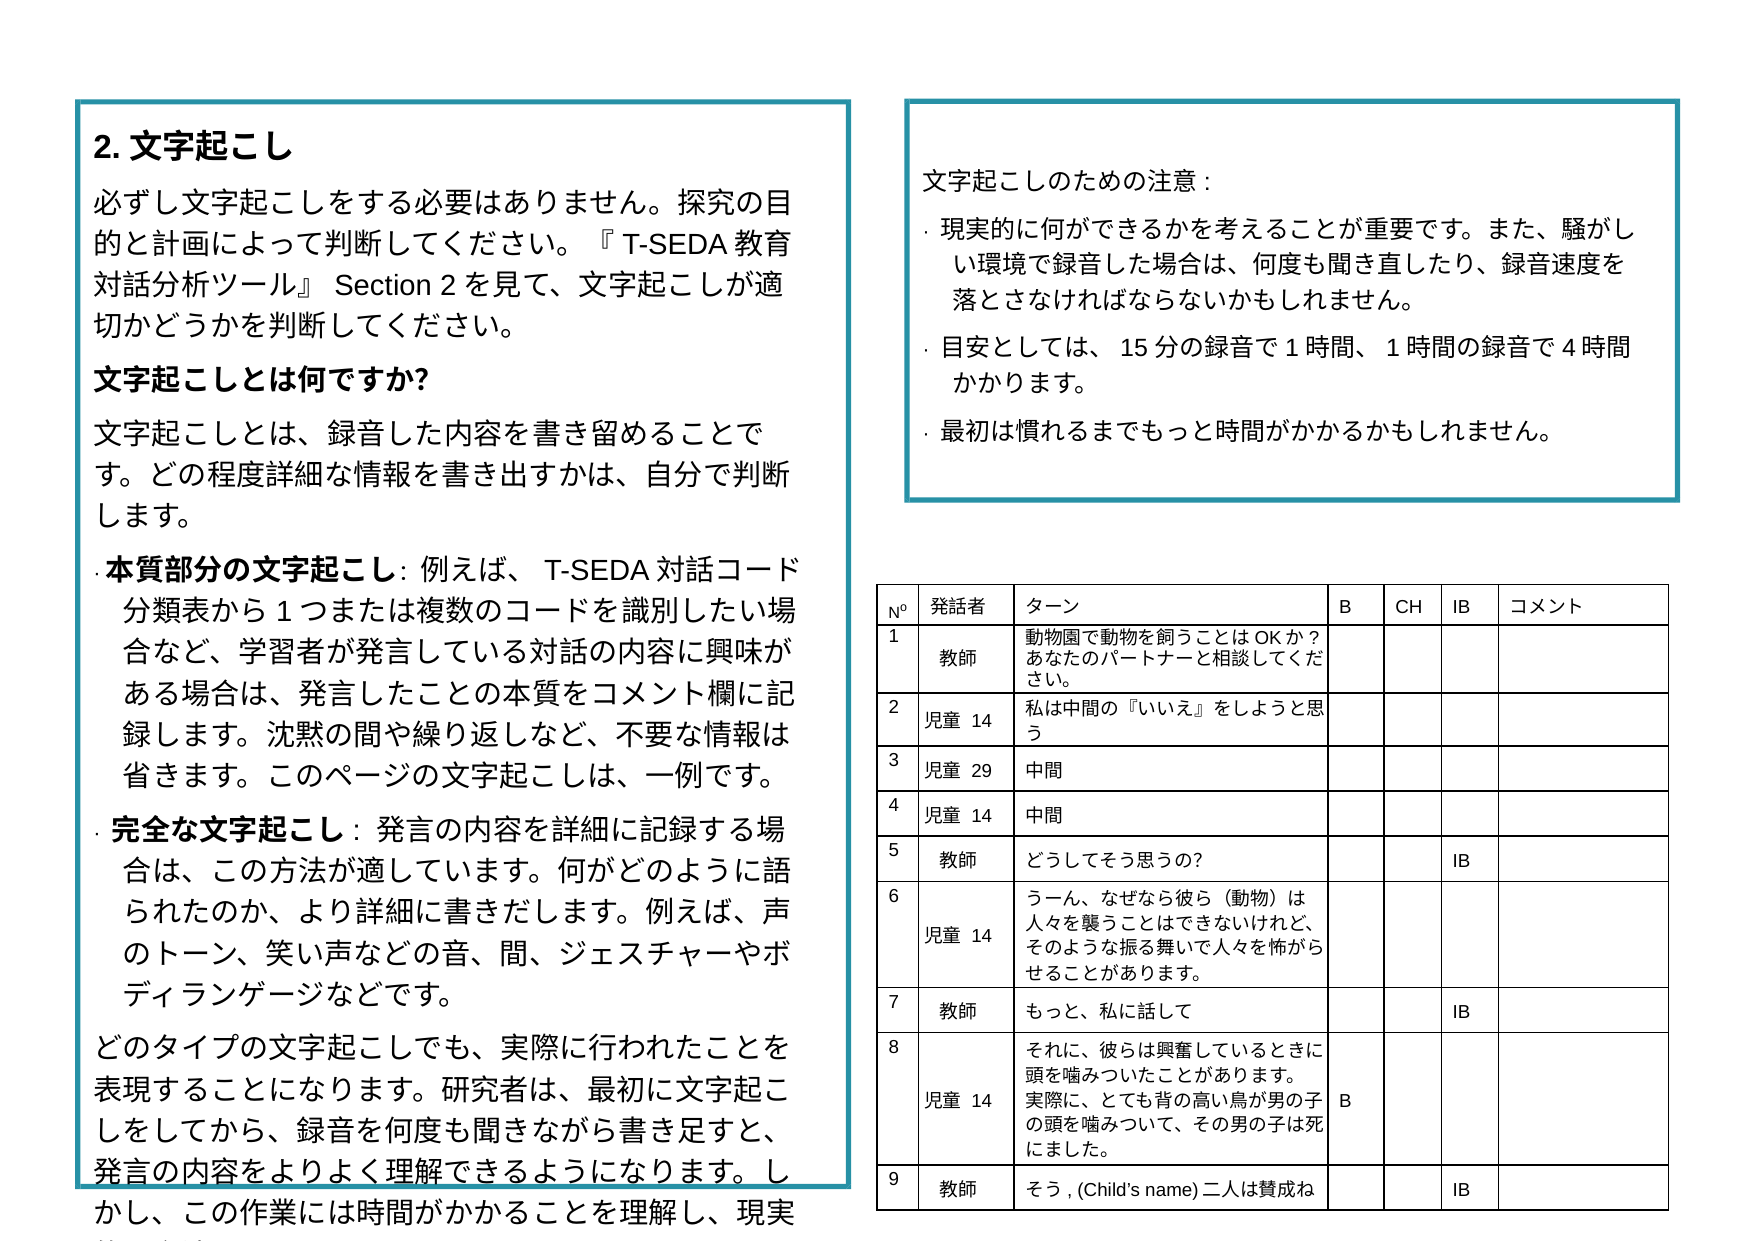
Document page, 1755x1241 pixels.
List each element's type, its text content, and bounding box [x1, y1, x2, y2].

table_cell [1385, 837, 1441, 881]
table_cell IB [1442, 1166, 1498, 1209]
table_cell 6 [878, 882, 918, 987]
table_cell [1499, 837, 1668, 881]
table_cell 教師 [919, 837, 1013, 881]
table_cell 5 [878, 837, 918, 881]
table_cell [1499, 1033, 1668, 1164]
table_cell [1385, 694, 1441, 745]
table_cell [1385, 626, 1441, 692]
table_cell 8 [878, 1033, 918, 1164]
table_cell 私は中間の『いいえ』をしようと思う [1015, 694, 1327, 745]
table_cell [1442, 626, 1498, 692]
table_cell 児童 14 [919, 792, 1013, 835]
table_cell [1329, 694, 1383, 745]
table_cell [1329, 837, 1383, 881]
table_cell 中間 [1015, 747, 1327, 790]
table_header 発話者 [919, 585, 1013, 624]
table_cell [1442, 747, 1498, 790]
table_cell [1385, 1166, 1441, 1209]
table_cell [1385, 792, 1441, 835]
table_header CH [1385, 585, 1441, 624]
table_cell IB [1442, 837, 1498, 881]
table_cell [1329, 626, 1383, 692]
table_cell [1499, 792, 1668, 835]
table_cell [1499, 747, 1668, 790]
table_cell 教師 [919, 626, 1013, 692]
table_cell B [1329, 1033, 1383, 1164]
table_cell 4 [878, 792, 918, 835]
table_cell 7 [878, 988, 918, 1032]
table_cell 児童 29 [919, 747, 1013, 790]
table_header IB [1442, 585, 1498, 624]
table_cell 動物園で動物を飼うことはOKか?あなたのパートナーと相談してください。 [1015, 626, 1327, 692]
text_box [75, 99, 852, 1190]
table_cell [1329, 882, 1383, 987]
table_cell [1442, 1033, 1498, 1164]
table_cell 2 [878, 694, 918, 745]
table_cell [1385, 747, 1441, 790]
table_cell [1385, 882, 1441, 987]
text_box 文字起こしのための注意: · 現実的に何ができるかを考えることが重要です。また、騒がしい環境で録音した場合は、何度も聞き直したり、録音速度を落とさなければならないかもしれません。 · 目安としては、15分の録音で1時間、1時間の録音で4時間かかります。 · 最初は慣れるまでもっと時間がかかるかもしれません。 [922, 158, 1651, 445]
table_cell [1499, 694, 1668, 745]
table_cell もっと、私に話して [1015, 988, 1327, 1032]
table_cell [1385, 1033, 1441, 1164]
table_header No [878, 585, 918, 624]
table_cell うーん、なぜなら彼ら（動物）は人々を襲うことはできないけれど、そのような振る舞いで人々を怖がらせることがあります。 [1015, 882, 1327, 987]
text_box 2.文字起こし 必ずし文字起こしをする必要はありません。探究の目的と計画によって判断してください。『T-SEDA教育対話分析ツール』Section 2を見て、文字起こしが適切かどうかを判断してください。 文字起こしとは何ですか？ 文字起こしとは、録音した内容を書き留めることです。どの程度詳細な情報を書き出すかは、自分で判断します。 ·本質部分の文字起こし：例えば、T-SEDA対話コード分類表から1つまたは複数のコードを識別したい場合など、学習者が発言している対話の内容に興味がある場合は、発言したことの本質をコメント欄に記録します。沈黙の間や繰り返しなど、不要な情報は省きます。このページの文字起こしは、一例です。 · 完全な文字起こし: 発言の内容を詳細に記録する場合は、この方法が適しています。何がどのように語られたのか、より詳細に書きだします。例えば、声のトーン、笑い声などの音、間、ジェスチャーやボディランゲージなどです。 どのタイプの文字起こしでも、実際に行われたことを表現することになります。研究者は、最初に文字起こしをしてから、録音を何度も聞きながら書き足すと、発言の内容をよりよく理解できるようになります。しかし、この作業には時間がかかることを理解し、現実的な方法をとるようにしてください。 [93, 116, 809, 1241]
table_cell どうしてそう思うの？ [1015, 837, 1327, 881]
table_cell IB [1442, 988, 1498, 1032]
table_cell 教師 [919, 988, 1013, 1032]
table_cell 児童 14 [919, 694, 1013, 745]
table_cell [1499, 626, 1668, 692]
table_cell それに、彼らは興奮しているときに頭を噛みついたことがあります。 実際に、とても背の高い鳥が男の子の頭を噛みついて、その男の子は死にました。 [1015, 1033, 1327, 1164]
table_cell そう, (Child’s name)二人は賛成ね [1015, 1166, 1327, 1209]
table_cell [1329, 747, 1383, 790]
table_cell [1329, 792, 1383, 835]
table_header コメント [1499, 585, 1668, 624]
table_cell 9 [878, 1166, 918, 1209]
table_cell [1442, 882, 1498, 987]
table_cell [1385, 988, 1441, 1032]
table_cell 児童 14 [919, 882, 1013, 987]
table_cell 児童 14 [919, 1033, 1013, 1164]
table_cell 1 [878, 626, 918, 692]
table_cell [1499, 882, 1668, 987]
table_cell [1499, 1166, 1668, 1209]
text_box [904, 98, 1681, 503]
table_cell 3 [878, 747, 918, 790]
table_cell 教師 [919, 1166, 1013, 1209]
table_cell [1442, 792, 1498, 835]
table_cell 中間 [1015, 792, 1327, 835]
table_cell [1442, 694, 1498, 745]
table_cell [1329, 1166, 1383, 1209]
table_cell [1329, 988, 1383, 1032]
table_cell [1499, 988, 1668, 1032]
table_header B [1329, 585, 1383, 624]
table_header ターン [1015, 585, 1327, 624]
